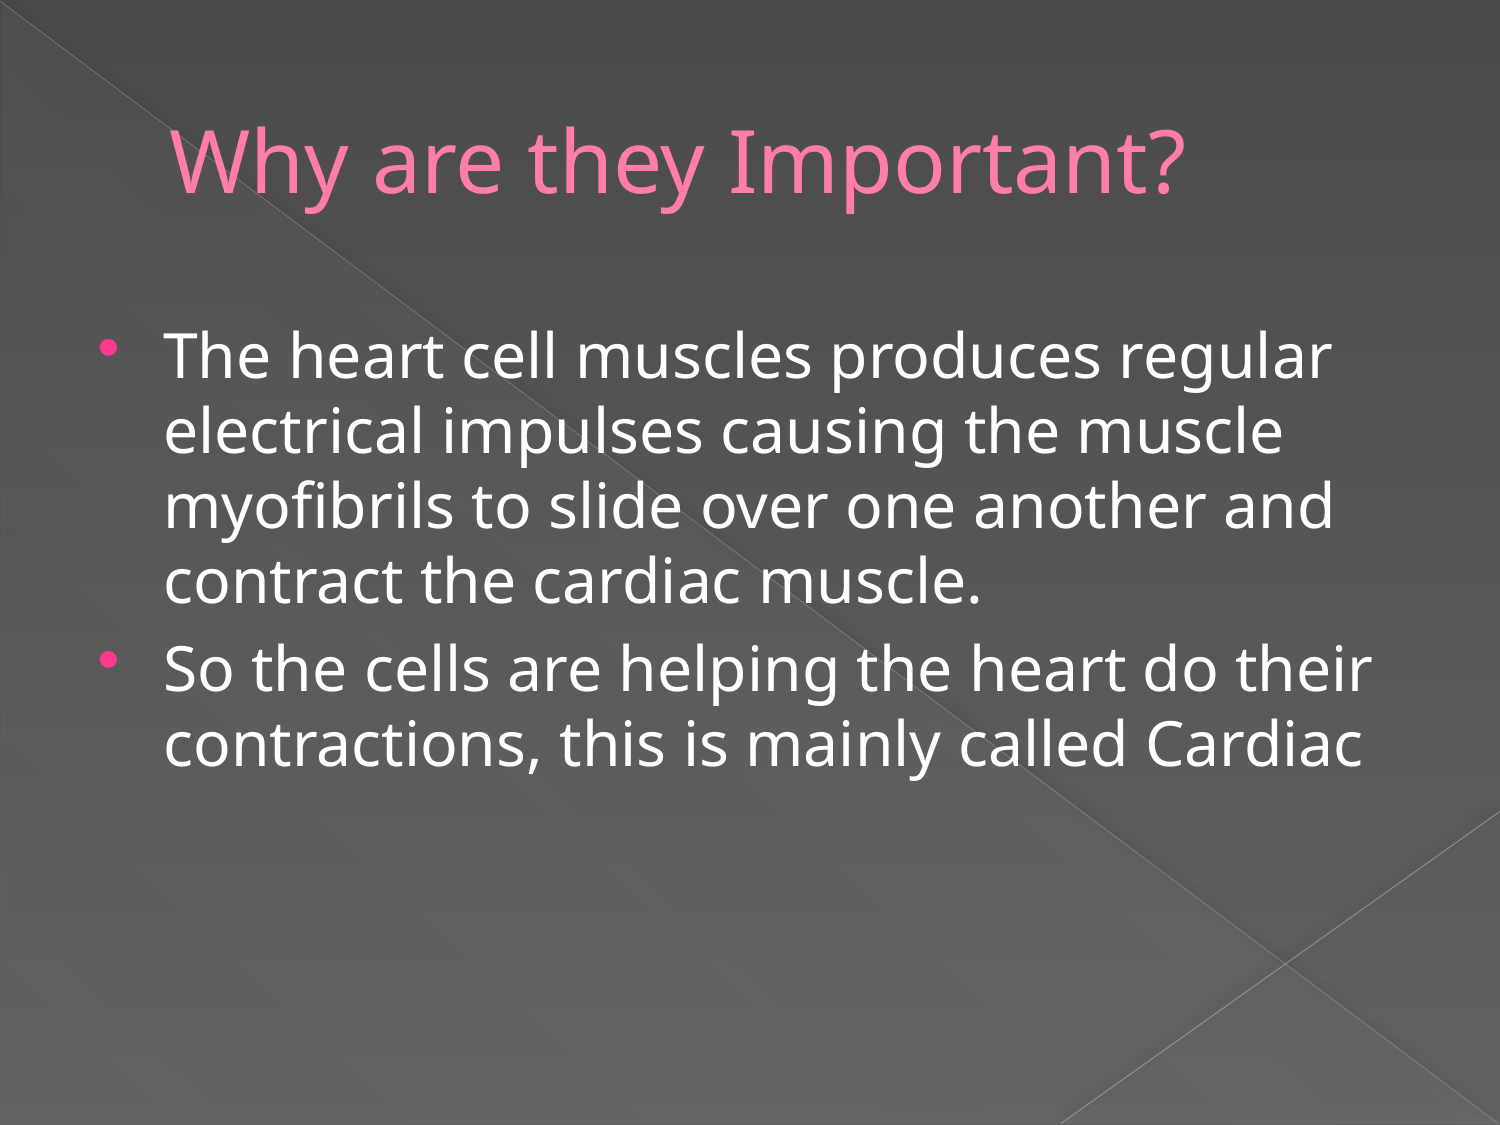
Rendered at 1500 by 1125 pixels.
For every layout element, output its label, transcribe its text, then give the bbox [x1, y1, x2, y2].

title Why are they Important? [75, 43, 1425, 274]
list The heart cell muscles produces regular electrical impulses causing the muscle myofibrils to slide over one another and contract the cardiac muscle. So the cells are helping the heart do their contractions, this is mainly called Cardiac [75, 308, 1425, 1059]
